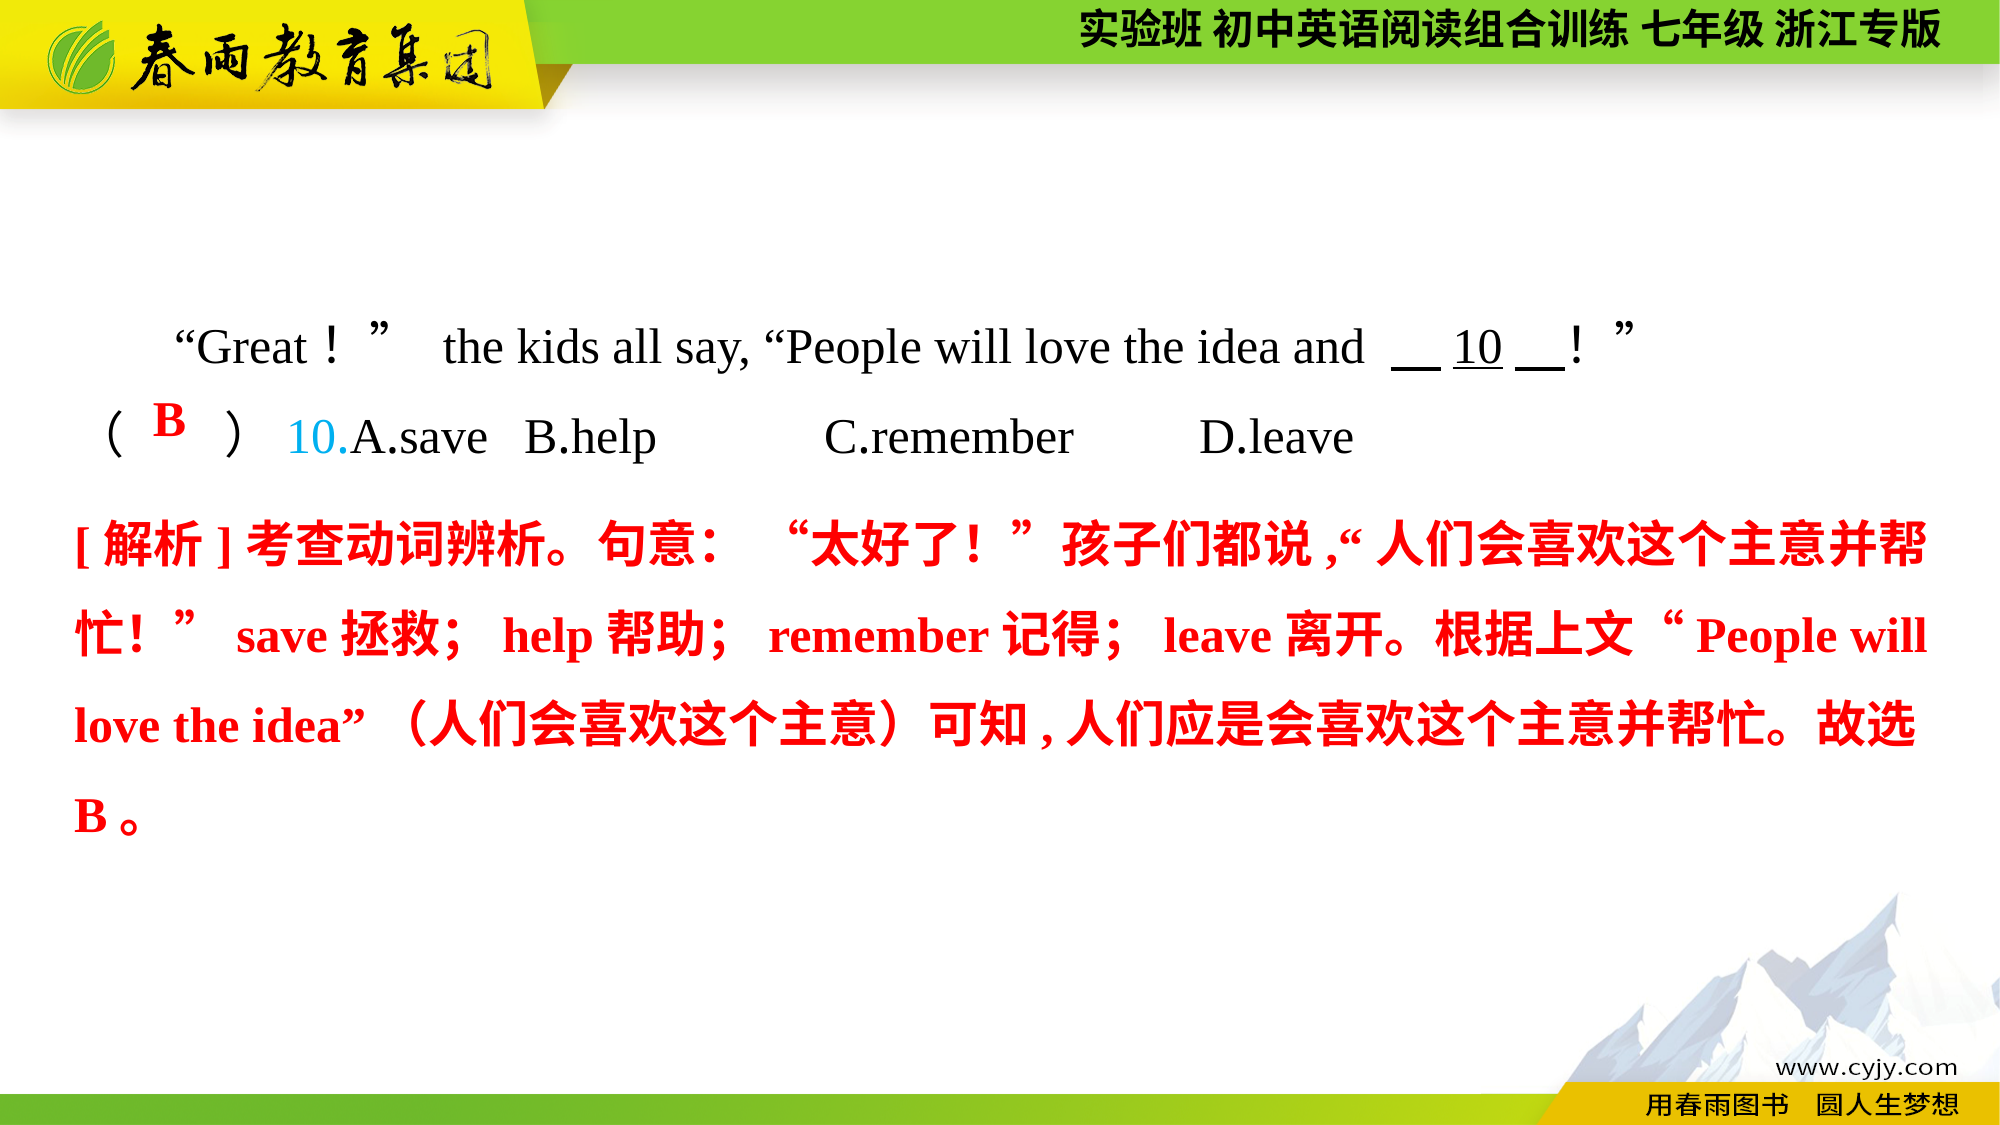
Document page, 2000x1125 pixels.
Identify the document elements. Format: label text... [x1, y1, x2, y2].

list “Great！” the kids all say, “People will love the idea and 10 ！” （ ）10.A.save B.help C.remember D.leave [59, 275, 1944, 473]
text_box [解析]考查动词辨析。句意： “太好了！”孩子们都说,“人们会喜欢这个主意并帮忙！”save拯救；help帮助；remember记得；leave离开。根据上文“People will love the idea”（人们会喜欢这个主意）可知,人们应是会喜欢这个主意并帮忙。故选B。 [59, 475, 1944, 851]
text_box B [138, 379, 202, 454]
picture [0, 0, 2000, 1125]
